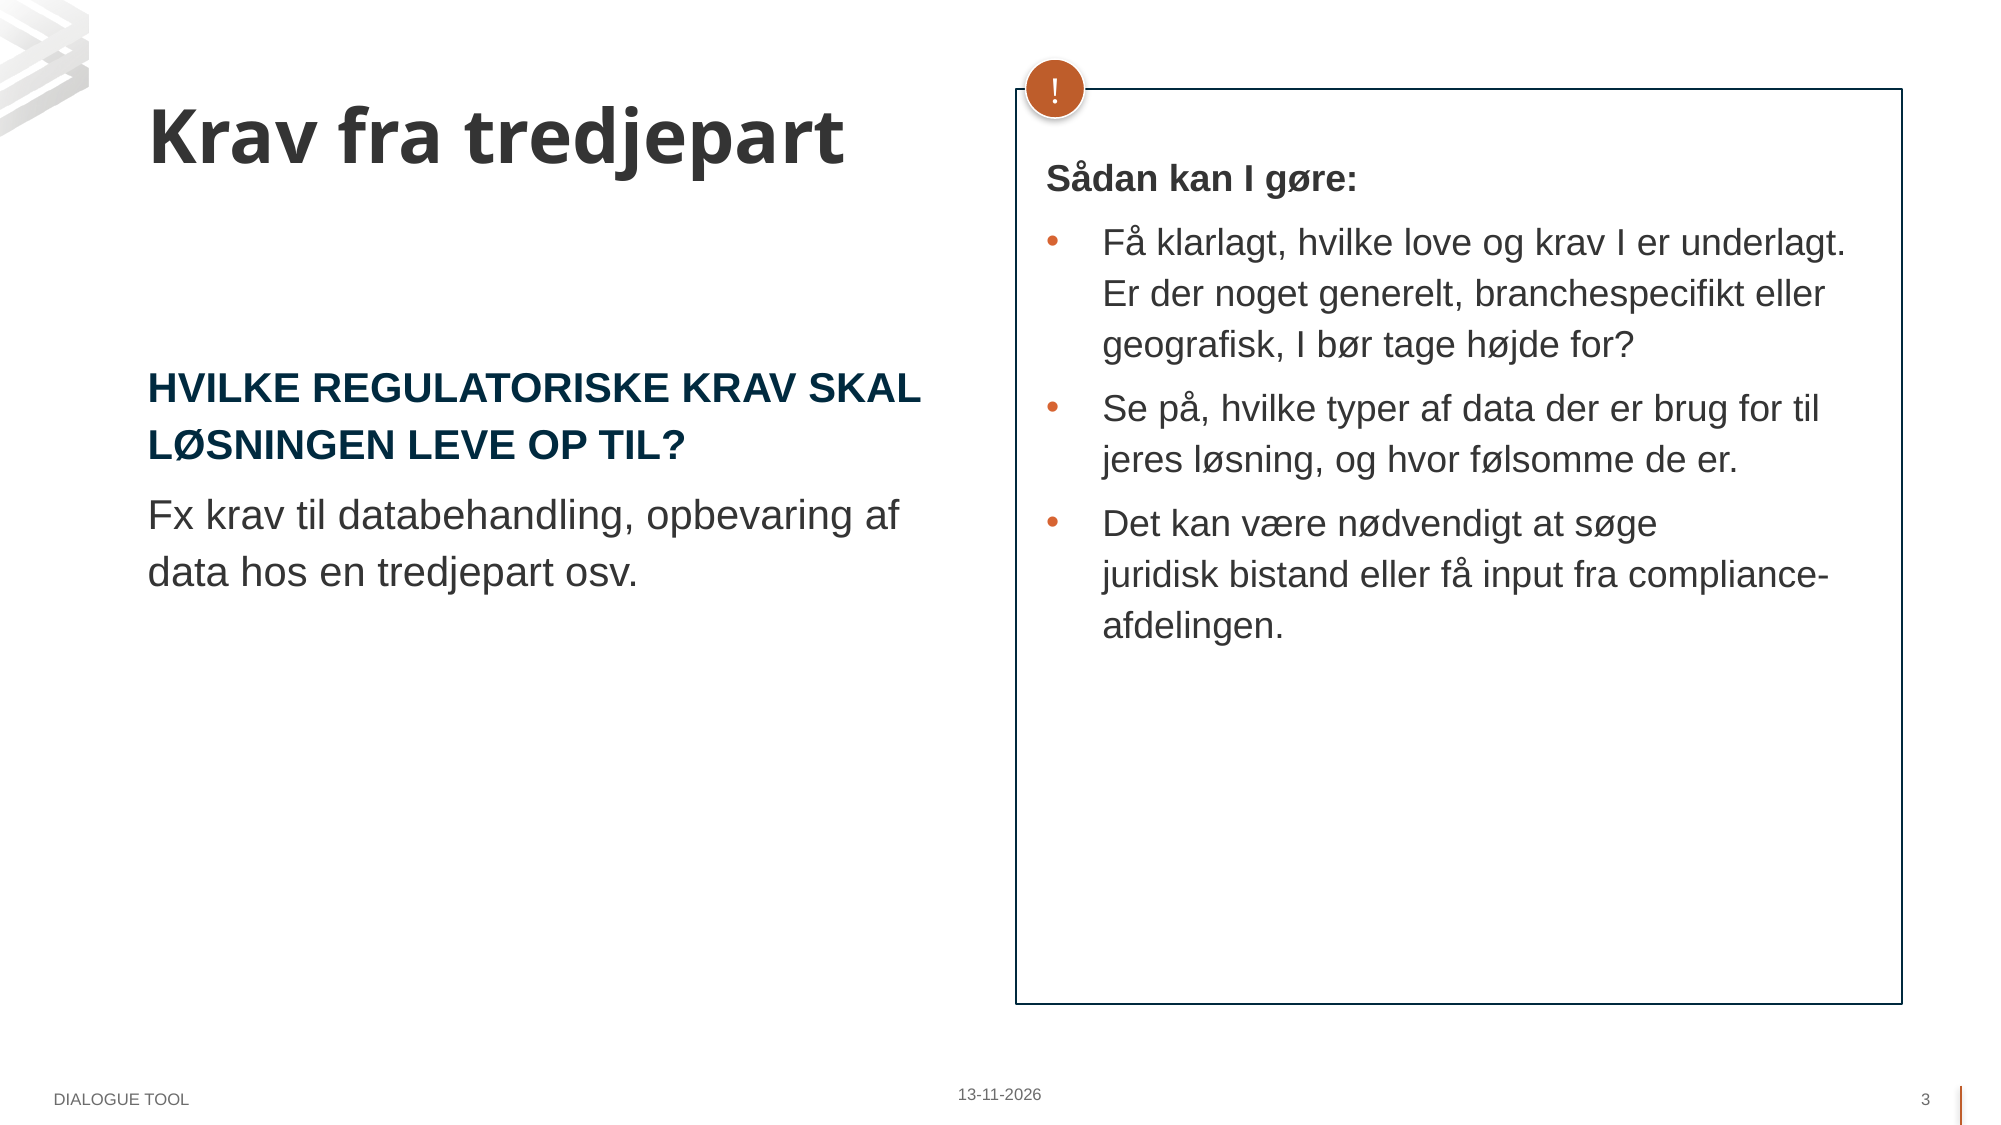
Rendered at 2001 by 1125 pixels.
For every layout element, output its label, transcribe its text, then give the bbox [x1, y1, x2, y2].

list Hvilke regulatoriske krav skal løsningen leve op til? Fx krav til databehandling, opbevaring af data hos en tredjepart osv. [147, 354, 945, 991]
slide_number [793, 1076, 1207, 1112]
list Sådan kan I gøre: Få klarlagt, hvilke love og krav I er underlagt. Er der noget generelt, branchespecifikt eller geografisk, I bør tage højde for? Se på, hvilke typer af data der er brug for til jeres løsning, og hvor følsomme de er. Det kan være nødvendigt at søge juridisk bistand eller få input fra compliance-afdelingen. [1015, 88, 1903, 1005]
slide_number 3 [1852, 1081, 1946, 1112]
footer DIALOGUE TOOL [38, 1081, 326, 1112]
text_box ! [1024, 58, 1086, 119]
picture [0, 0, 89, 182]
title Krav fra tredjepart [147, 88, 945, 271]
